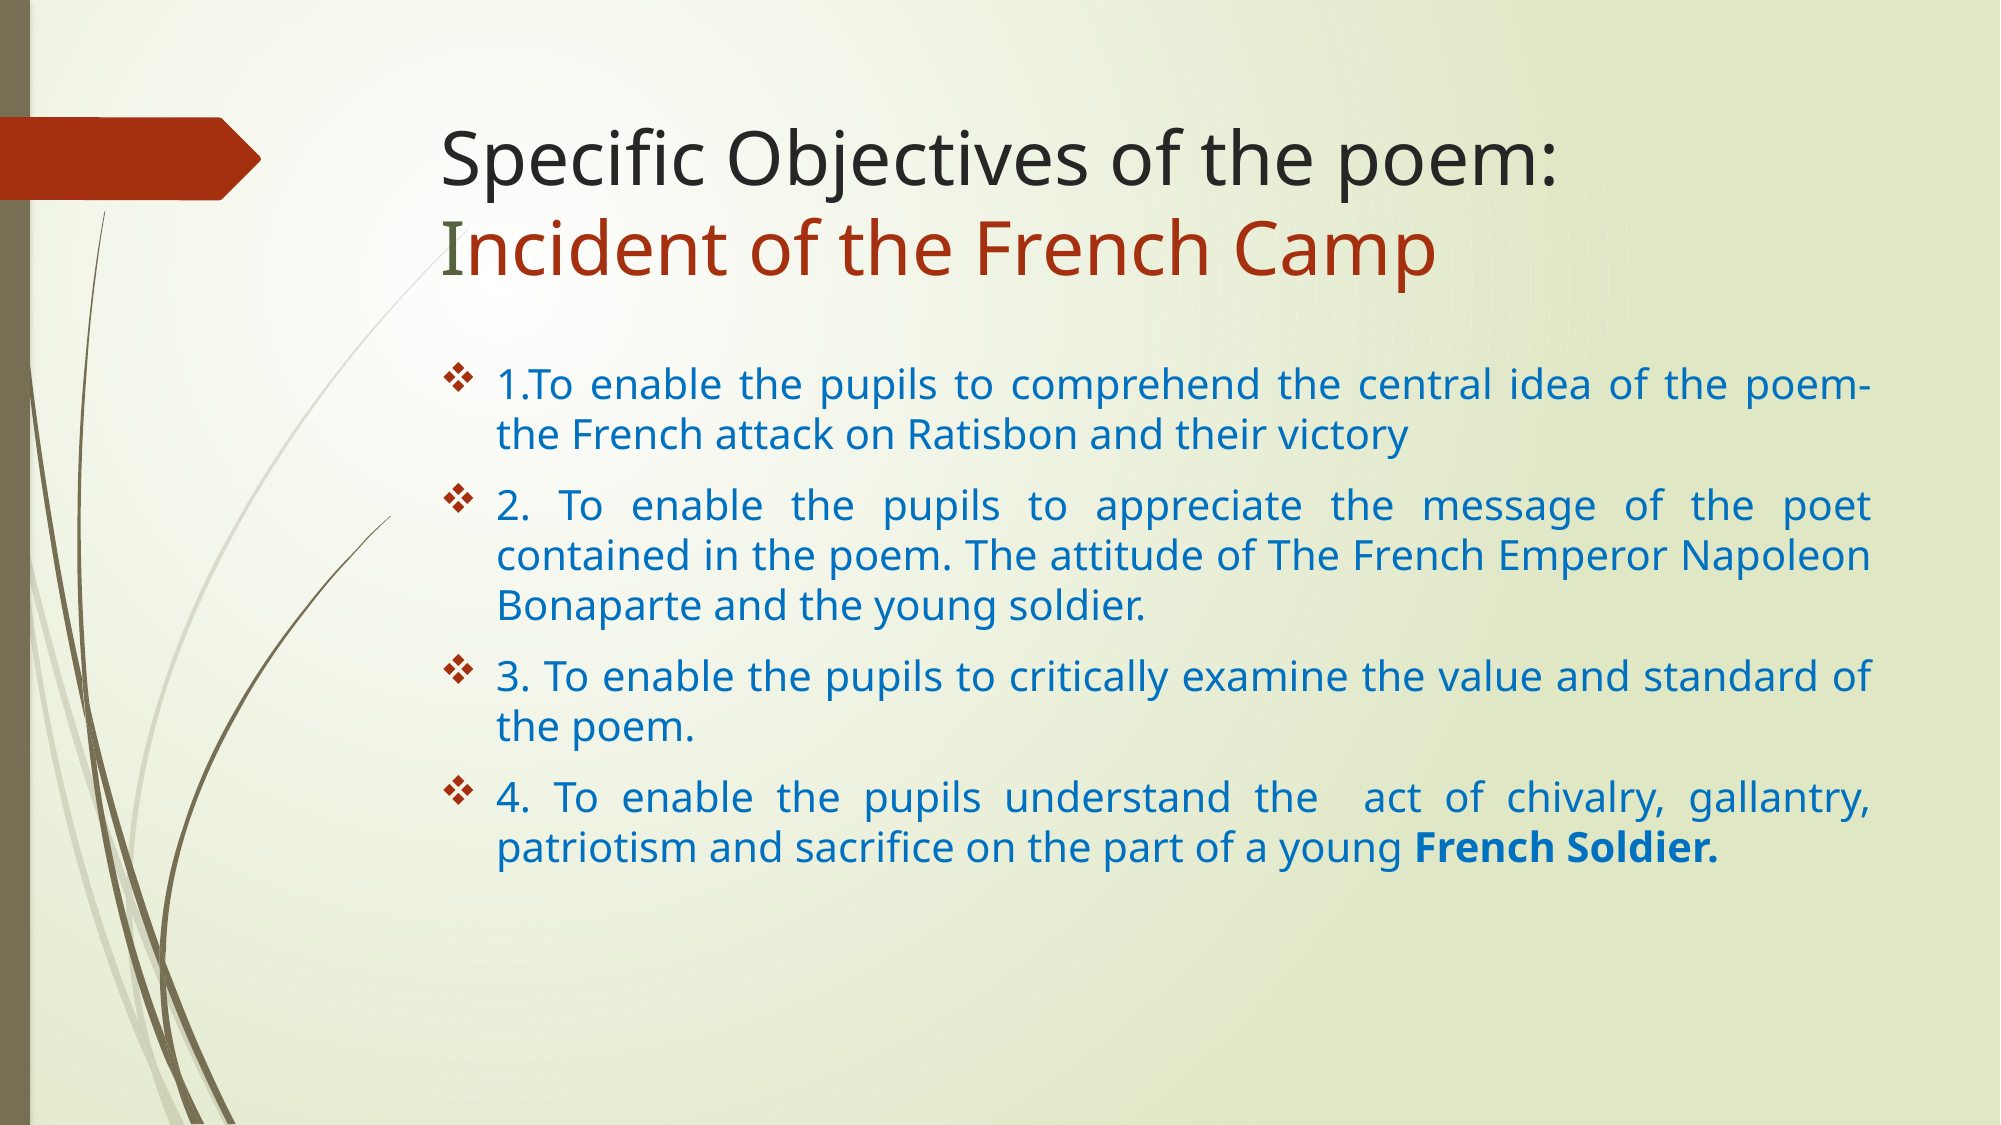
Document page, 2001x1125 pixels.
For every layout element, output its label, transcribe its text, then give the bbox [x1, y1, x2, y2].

list 1.To enable the pupils to comprehend the central idea of the poem- the French attack on Ratisbon and their victory 2. To enable the pupils to appreciate the message of the poet contained in the poem. The attitude of The French Emperor Napoleon Bonaparte and the young soldier. 3. To enable the pupils to critically examine the value and standard of the poem. 4. To enable the pupils understand the act of chivalry, gallantry, patriotism and sacrifice on the part of a young French Soldier. [424, 350, 1888, 970]
title Specific Objectives of the poem: Incident of the French Camp [425, 102, 1888, 313]
